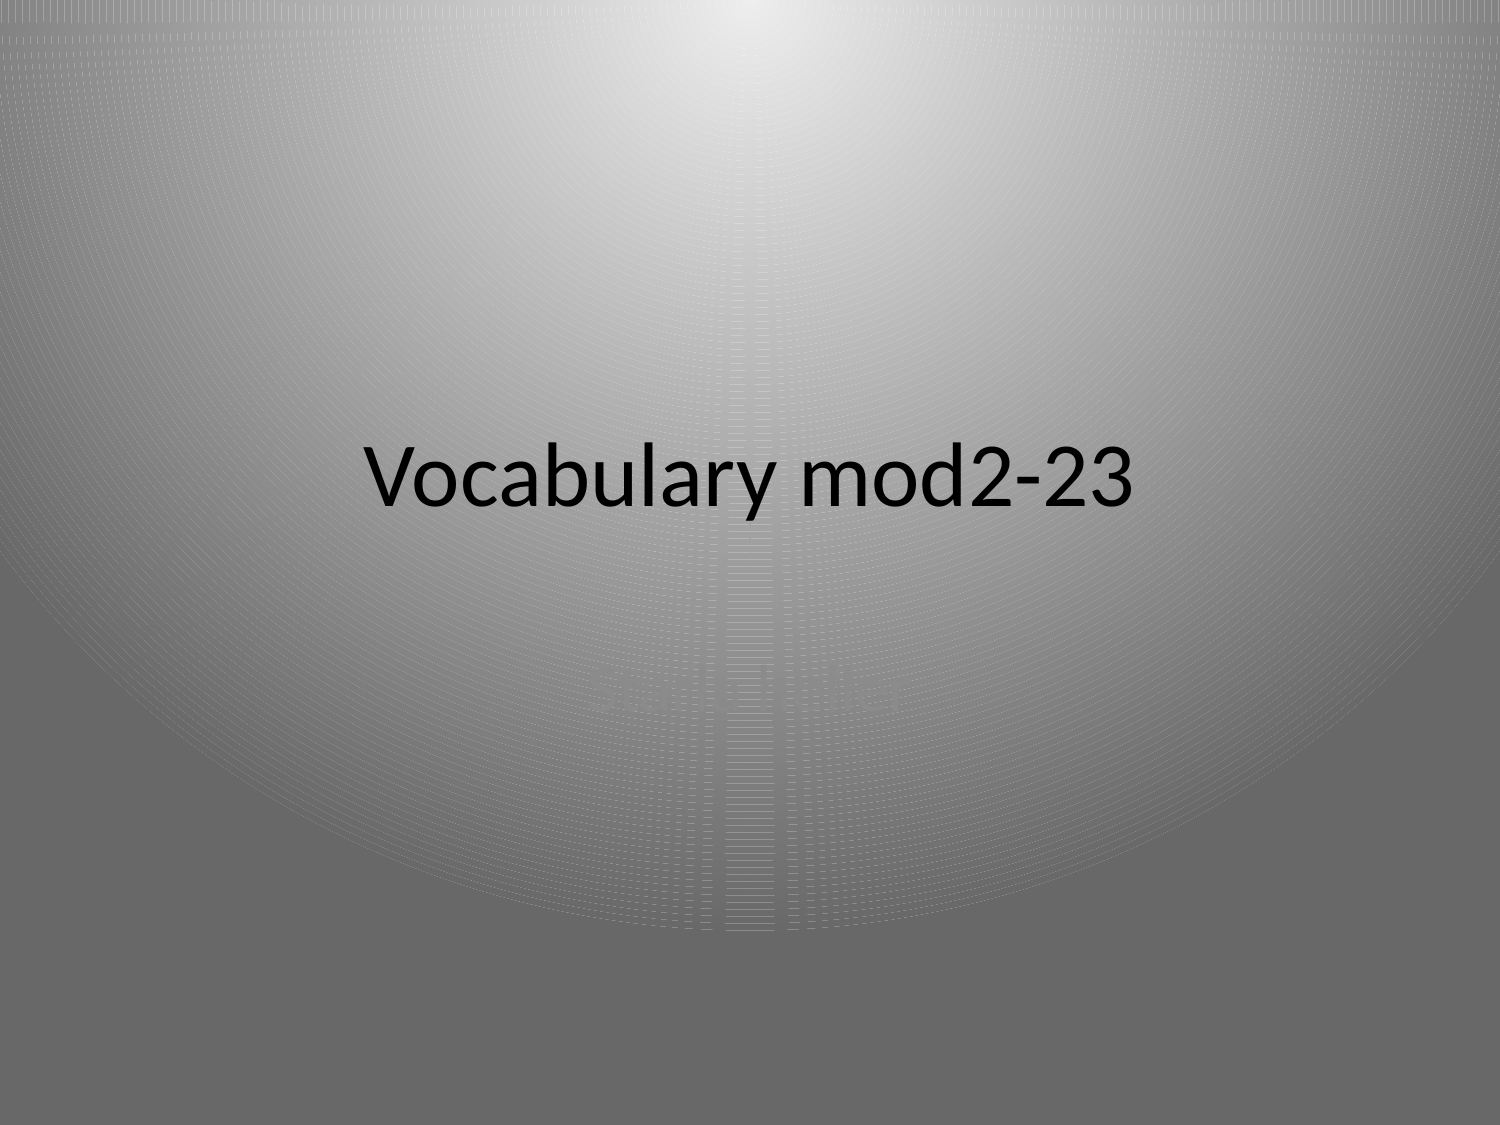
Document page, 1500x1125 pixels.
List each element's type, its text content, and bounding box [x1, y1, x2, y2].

subtitle Starla heller [225, 637, 1275, 925]
title Vocabulary mod2-23 [112, 349, 1388, 591]
